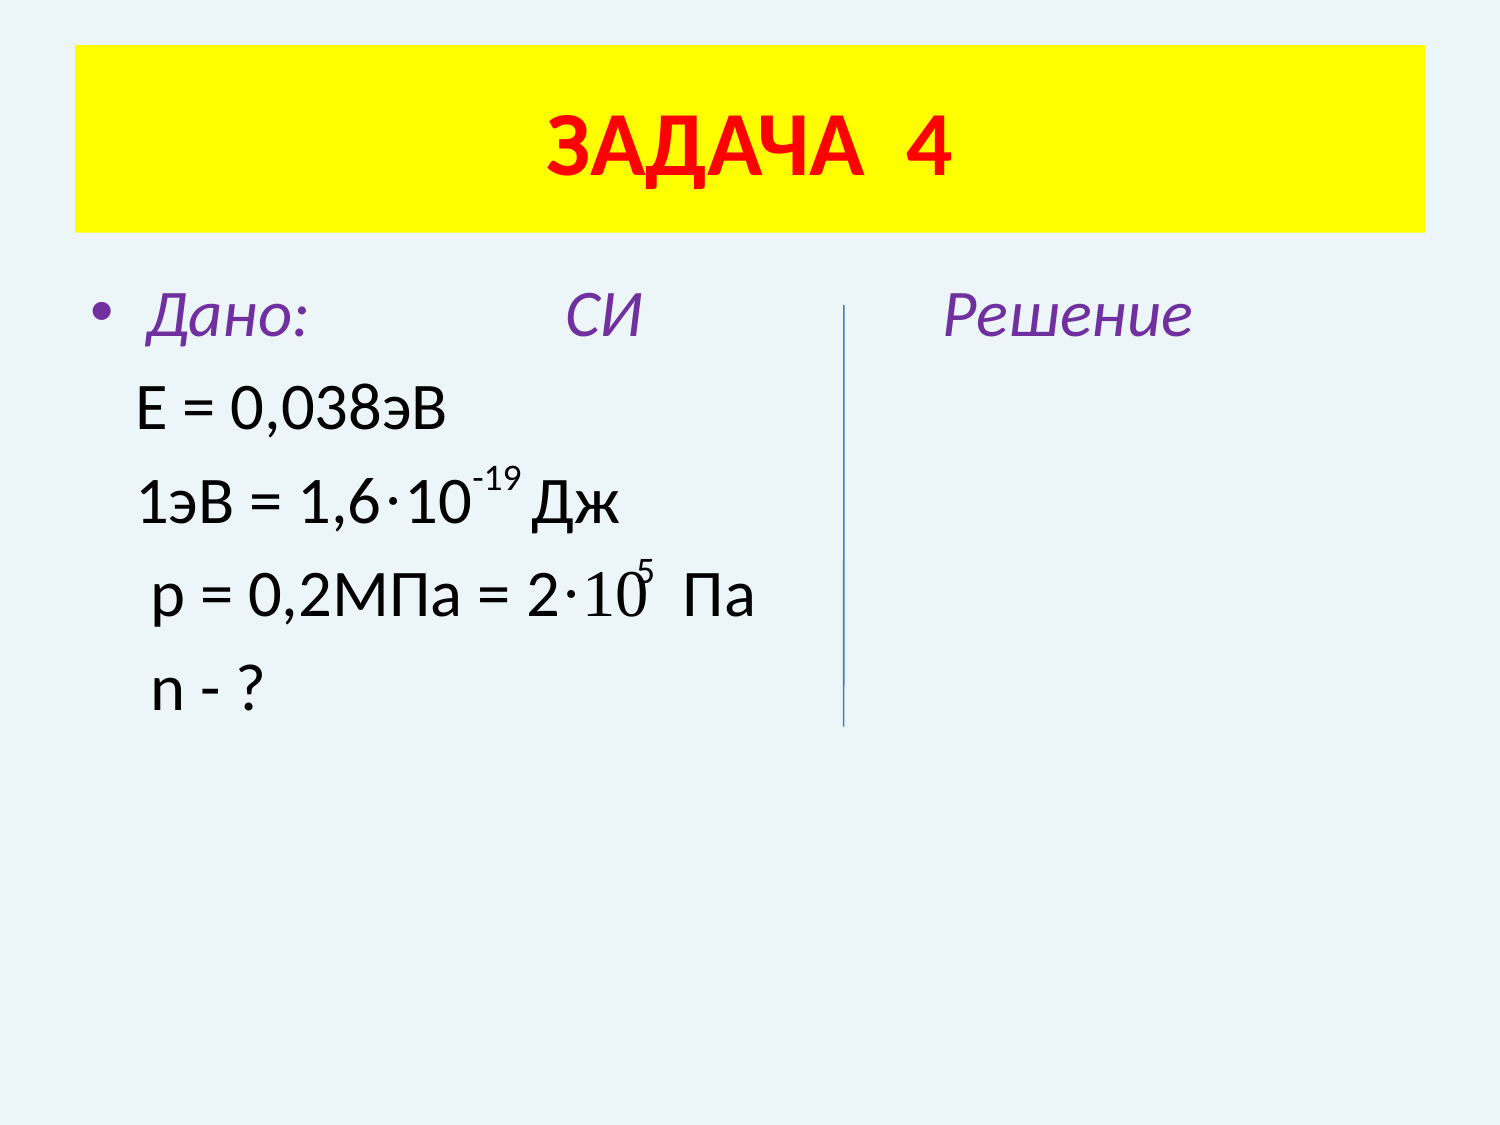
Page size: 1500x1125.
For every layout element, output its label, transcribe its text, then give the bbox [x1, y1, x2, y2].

list Дано: СИ Решение Е = 0,038эВ 1эВ = 1,6·10 Дж р = 0,2МПа = 2·10 Па n - ? [75, 262, 1425, 1005]
text_box -19 [457, 445, 537, 505]
title ЗАДАЧА 4 [75, 45, 1425, 233]
text_box 5 [621, 538, 671, 599]
